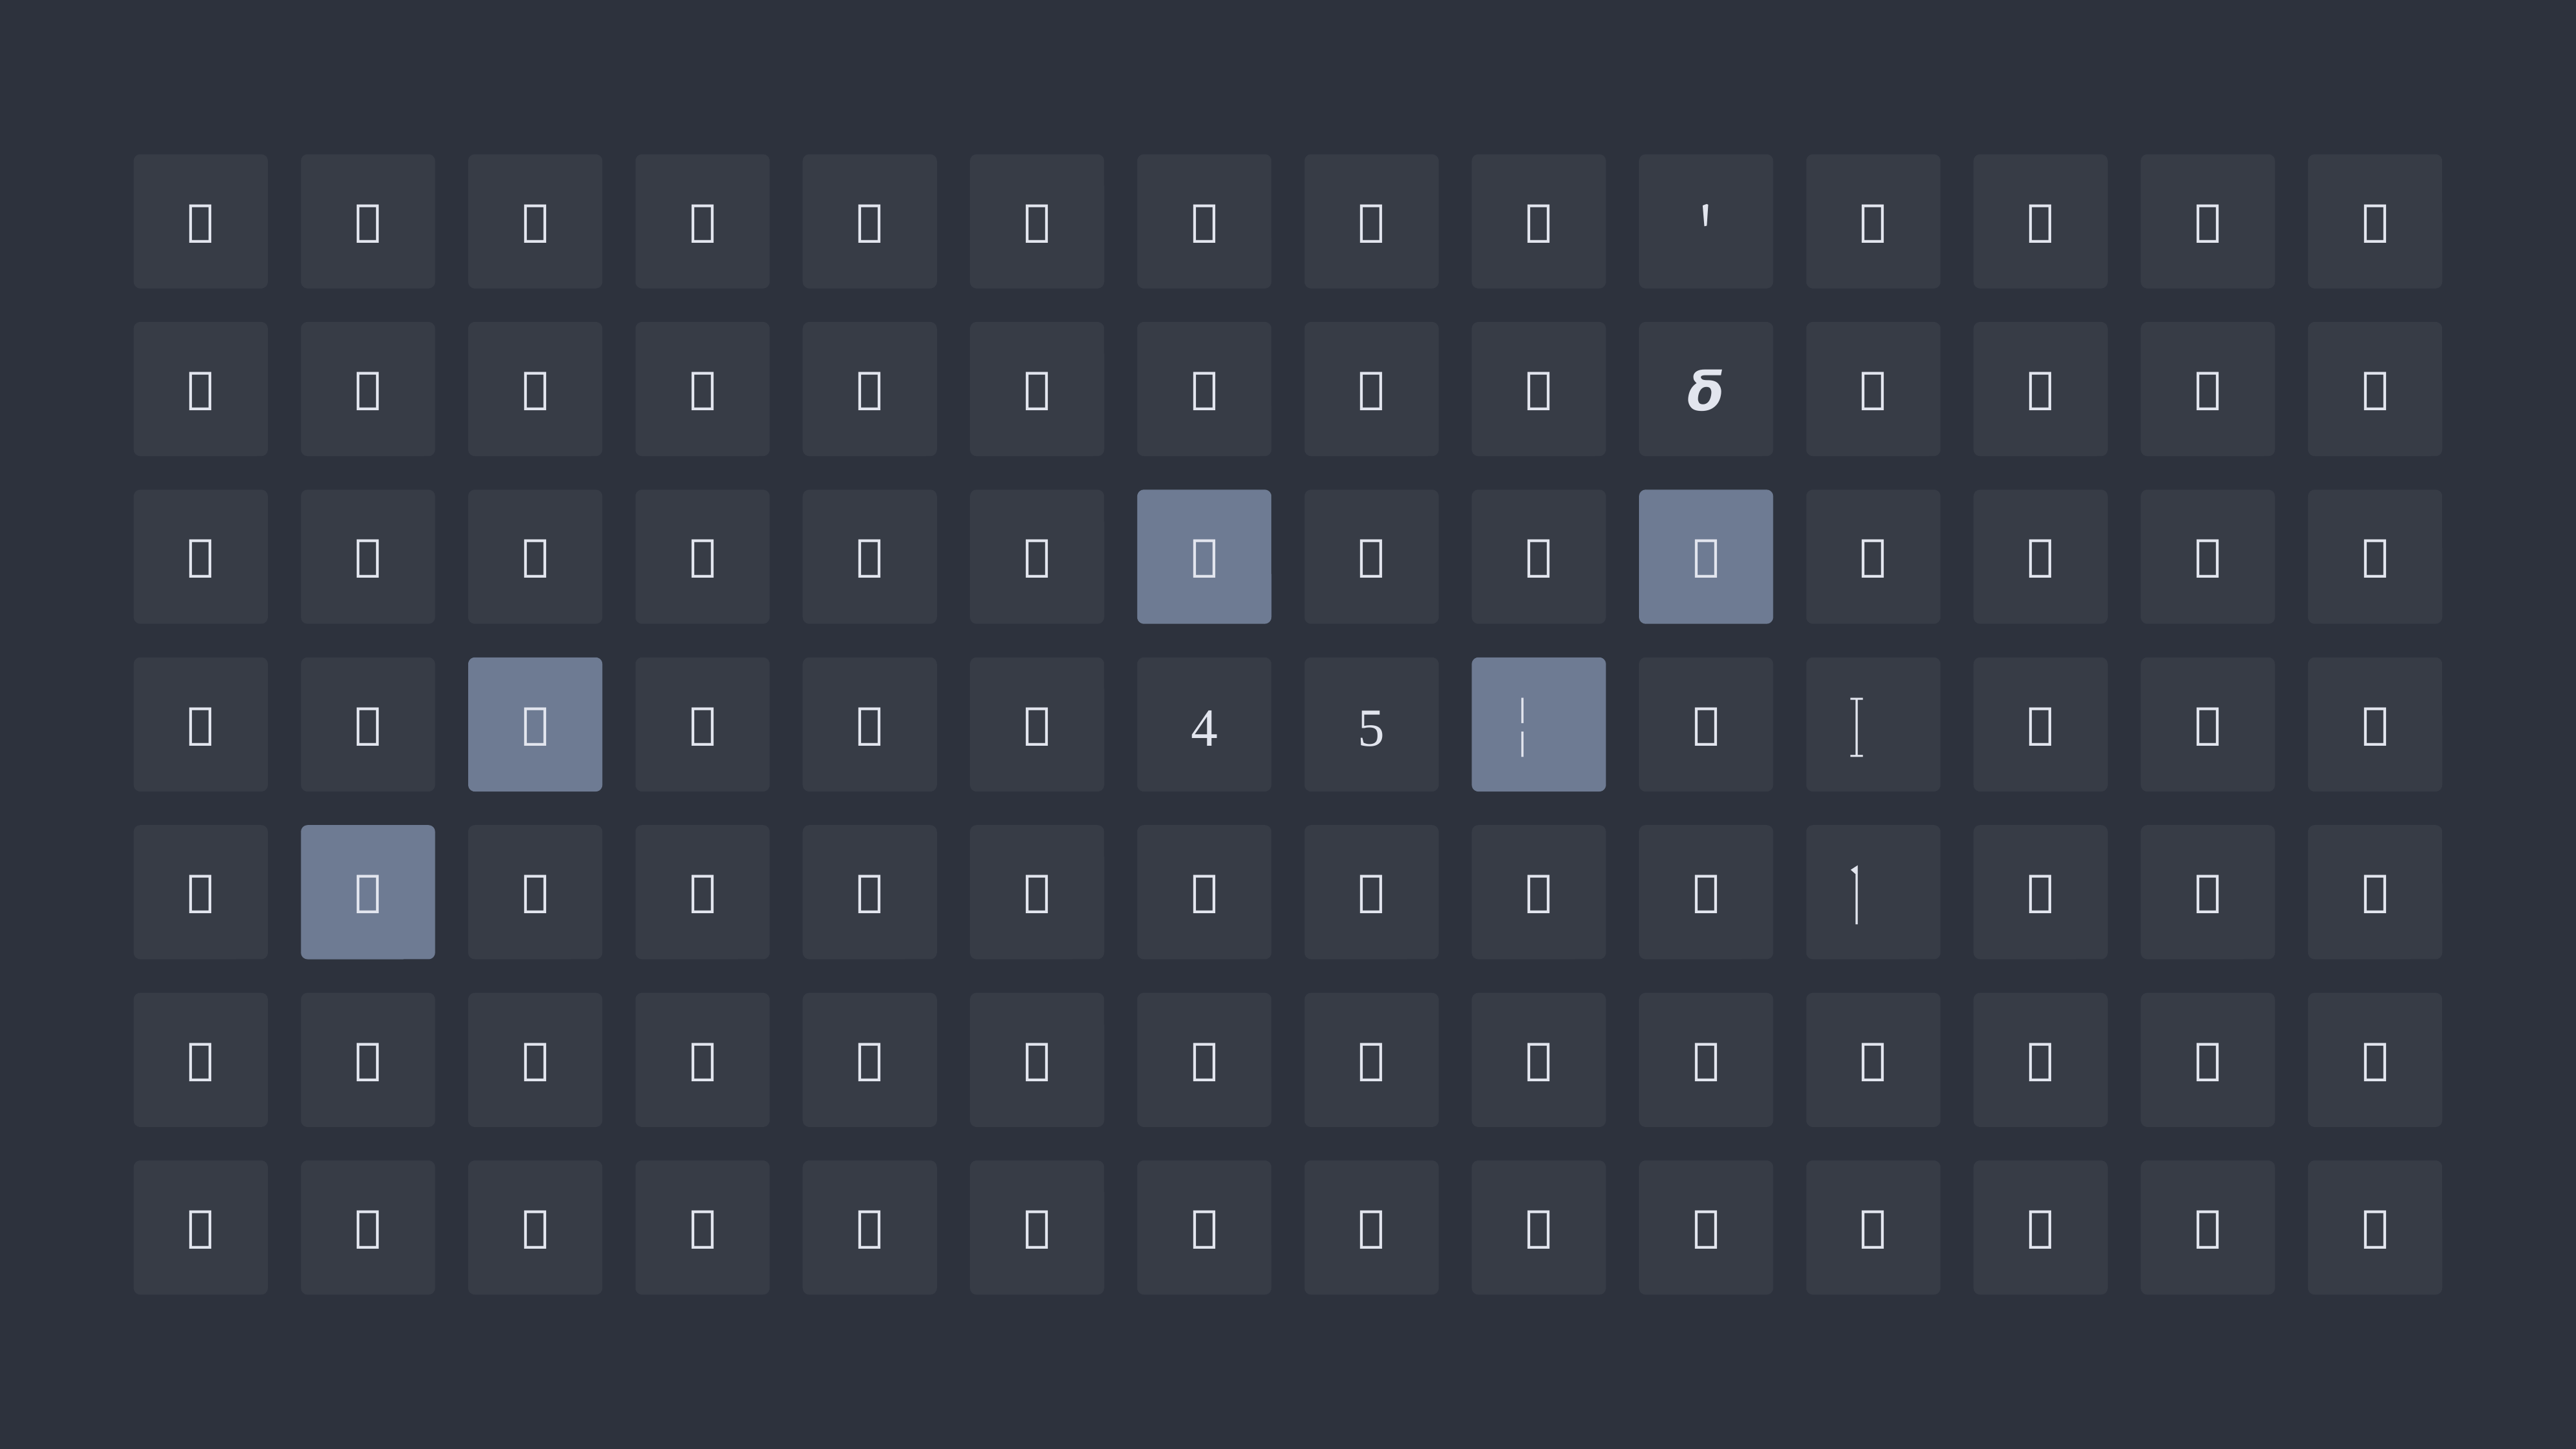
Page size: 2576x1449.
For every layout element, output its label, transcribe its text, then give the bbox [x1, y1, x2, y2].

text_box [1304, 657, 1439, 792]
text_box [1806, 321, 1941, 457]
text_box [1472, 321, 1606, 457]
text_box  [1522, 524, 1555, 589]
text_box  [1690, 1027, 1723, 1092]
text_box  [519, 1027, 552, 1092]
text_box  [853, 1195, 886, 1260]
text_box  [352, 524, 384, 589]
text_box  [1857, 189, 1890, 254]
text_box  [184, 357, 217, 422]
text_box  [2024, 189, 2057, 254]
text_box [635, 489, 770, 624]
text_box  [519, 524, 552, 589]
text_box  [1690, 860, 1723, 925]
text_box [468, 321, 603, 457]
text_box [1973, 1160, 2108, 1295]
text_box [133, 1160, 268, 1295]
text_box  [1690, 524, 1723, 589]
text_box [133, 321, 268, 457]
text_box [802, 321, 937, 457]
text_box [635, 154, 770, 289]
text_box [2307, 154, 2443, 289]
text_box  [1355, 189, 1388, 254]
text_box  [686, 860, 719, 925]
text_box [2141, 1160, 2275, 1295]
text_box  [2024, 1027, 2057, 1092]
text_box  [184, 692, 217, 757]
text_box [301, 321, 435, 457]
text_box [468, 489, 603, 624]
text_box  [352, 692, 384, 757]
text_box  [519, 357, 552, 422]
text_box [802, 657, 937, 792]
text_box [1304, 992, 1439, 1127]
text_box  [184, 1195, 217, 1260]
text_box [468, 825, 603, 960]
text_box  [1021, 357, 1054, 422]
text_box [301, 1160, 435, 1295]
text_box [301, 825, 435, 960]
text_box  [2359, 692, 2392, 757]
text_box  [853, 357, 886, 422]
text_box [2307, 825, 2443, 960]
text_box  [519, 692, 552, 757]
text_box [2307, 1160, 2443, 1295]
text_box  [1021, 692, 1054, 757]
text_box [2307, 992, 2443, 1127]
text_box  [1857, 1195, 1890, 1260]
text_box [970, 657, 1104, 792]
text_box [133, 657, 268, 792]
text_box [133, 154, 268, 289]
text_box [1806, 992, 1941, 1127]
text_box  [1355, 860, 1388, 925]
text_box  [2359, 1195, 2392, 1260]
text_box [468, 657, 603, 792]
text_box [1806, 825, 1941, 960]
text_box  [686, 1195, 719, 1260]
text_box  [1355, 524, 1388, 589]
text_box  [352, 357, 384, 422]
text_box [1973, 657, 2108, 792]
text_box [1806, 489, 1941, 624]
text_box [635, 657, 770, 792]
text_box  [1355, 1195, 1388, 1260]
text_box  [1699, 189, 1713, 254]
text_box [2307, 321, 2443, 457]
text_box [1639, 992, 1774, 1127]
text_box  [1687, 357, 1725, 422]
text_box  [1021, 860, 1054, 925]
text_box [133, 489, 268, 624]
text_box  [2192, 524, 2224, 589]
text_box [468, 1160, 603, 1295]
text_box  [1188, 860, 1221, 925]
text_box [1304, 825, 1439, 960]
text_box [1137, 657, 1272, 792]
text_box  [1021, 1195, 1054, 1260]
text_box  [2192, 860, 2224, 925]
text_box [1472, 992, 1606, 1127]
text_box [1973, 321, 2108, 457]
text_box [970, 321, 1104, 457]
text_box  [853, 189, 886, 254]
text_box [1639, 489, 1774, 624]
text_box  [2192, 189, 2224, 254]
text_box [301, 154, 435, 289]
text_box  [2359, 860, 2392, 925]
text_box [1806, 1160, 1941, 1295]
text_box  [686, 357, 719, 422]
text_box [1137, 1160, 1272, 1295]
text_box  [184, 1027, 217, 1092]
text_box  [1021, 524, 1054, 589]
text_box [1639, 154, 1774, 289]
text_box [1472, 489, 1606, 624]
text_box [2307, 489, 2443, 624]
text_box [970, 1160, 1104, 1295]
text_box [2141, 489, 2275, 624]
text_box  [1188, 189, 1221, 254]
text_box [1304, 1160, 1439, 1295]
text_box [802, 825, 937, 960]
text_box [2141, 154, 2275, 289]
text_box  [686, 189, 719, 254]
text_box  [686, 692, 719, 757]
text_box  [686, 1027, 719, 1092]
text_box [1639, 657, 1774, 792]
text_box [2307, 657, 2443, 792]
text_box [802, 992, 937, 1127]
text_box  [1191, 692, 1218, 757]
text_box [970, 825, 1104, 960]
text_box [1639, 1160, 1774, 1295]
text_box  [1358, 692, 1385, 757]
text_box  [352, 1027, 384, 1092]
text_box [1472, 154, 1606, 289]
text_box  [1857, 357, 1890, 422]
text_box [802, 489, 937, 624]
text_box [635, 825, 770, 960]
text_box  [1690, 692, 1723, 757]
text_box  [1522, 1195, 1555, 1260]
text_box  [352, 860, 384, 925]
text_box [1806, 154, 1941, 289]
text_box [133, 825, 268, 960]
text_box [1472, 825, 1606, 960]
text_box [970, 992, 1104, 1127]
text_box  [853, 692, 886, 757]
text_box [802, 154, 937, 289]
text_box  [2359, 189, 2392, 254]
text_box [1137, 154, 1272, 289]
text_box  [2359, 1027, 2392, 1092]
text_box  [1188, 357, 1221, 422]
text_box  [2024, 692, 2057, 757]
text_box  [184, 524, 217, 589]
text_box [1973, 825, 2108, 960]
text_box  [1690, 1195, 1723, 1260]
text_box [802, 1160, 937, 1295]
text_box [1973, 992, 2108, 1127]
text_box  [184, 189, 217, 254]
text_box  [2024, 1195, 2057, 1260]
text_box  [1857, 524, 1890, 589]
text_box  [1021, 1027, 1054, 1092]
text_box [1304, 321, 1439, 457]
text_box [1137, 489, 1272, 624]
text_box [133, 992, 268, 1127]
text_box  [1021, 189, 1054, 254]
text_box  [352, 1195, 384, 1260]
text_box [1137, 992, 1272, 1127]
text_box [1304, 154, 1439, 289]
text_box [970, 489, 1104, 624]
text_box [1973, 489, 2108, 624]
text_box  [519, 189, 552, 254]
text_box  [2359, 524, 2392, 589]
text_box  [1522, 1027, 1555, 1092]
text_box  [1188, 1195, 1221, 1260]
text_box [468, 992, 603, 1127]
text_box  [352, 189, 384, 254]
text_box [301, 657, 435, 792]
text_box [1806, 657, 1941, 792]
text_box [1304, 489, 1439, 624]
text_box [301, 992, 435, 1127]
text_box  [1857, 1027, 1890, 1092]
text_box  [1857, 860, 1889, 925]
text_box  [2179, 1195, 2236, 1260]
text_box  [2192, 1027, 2224, 1092]
text_box  [2192, 357, 2224, 422]
text_box [635, 992, 770, 1127]
text_box  [1188, 1027, 1221, 1092]
text_box [301, 489, 435, 624]
text_box [1472, 657, 1606, 792]
text_box  [519, 860, 552, 925]
text_box [1137, 321, 1272, 457]
text_box [1137, 825, 1272, 960]
text_box  [184, 860, 217, 925]
text_box [2141, 992, 2275, 1127]
text_box  [1355, 1027, 1388, 1092]
text_box [2141, 825, 2275, 960]
text_box [1973, 154, 2108, 289]
text_box  [2359, 357, 2392, 422]
text_box  [1355, 357, 1388, 422]
text_box  [1522, 860, 1555, 925]
text_box  [1522, 692, 1555, 757]
text_box [635, 321, 770, 457]
text_box  [1522, 357, 1555, 422]
text_box  [2192, 692, 2224, 757]
text_box  [1522, 189, 1555, 254]
text_box [1472, 1160, 1606, 1295]
text_box [635, 1160, 770, 1295]
text_box [2141, 657, 2275, 792]
text_box  [519, 1195, 552, 1260]
text_box [970, 154, 1104, 289]
text_box  [853, 860, 886, 925]
text_box  [2024, 860, 2057, 925]
text_box  [2024, 357, 2057, 422]
text_box  [853, 1027, 886, 1092]
text_box  [1857, 692, 1889, 757]
text_box [468, 154, 603, 289]
text_box  [686, 524, 719, 589]
text_box  [1188, 524, 1221, 589]
text_box [1639, 321, 1774, 457]
text_box  [853, 524, 886, 589]
text_box [2141, 321, 2275, 457]
text_box  [2024, 524, 2057, 589]
text_box [1639, 825, 1774, 960]
